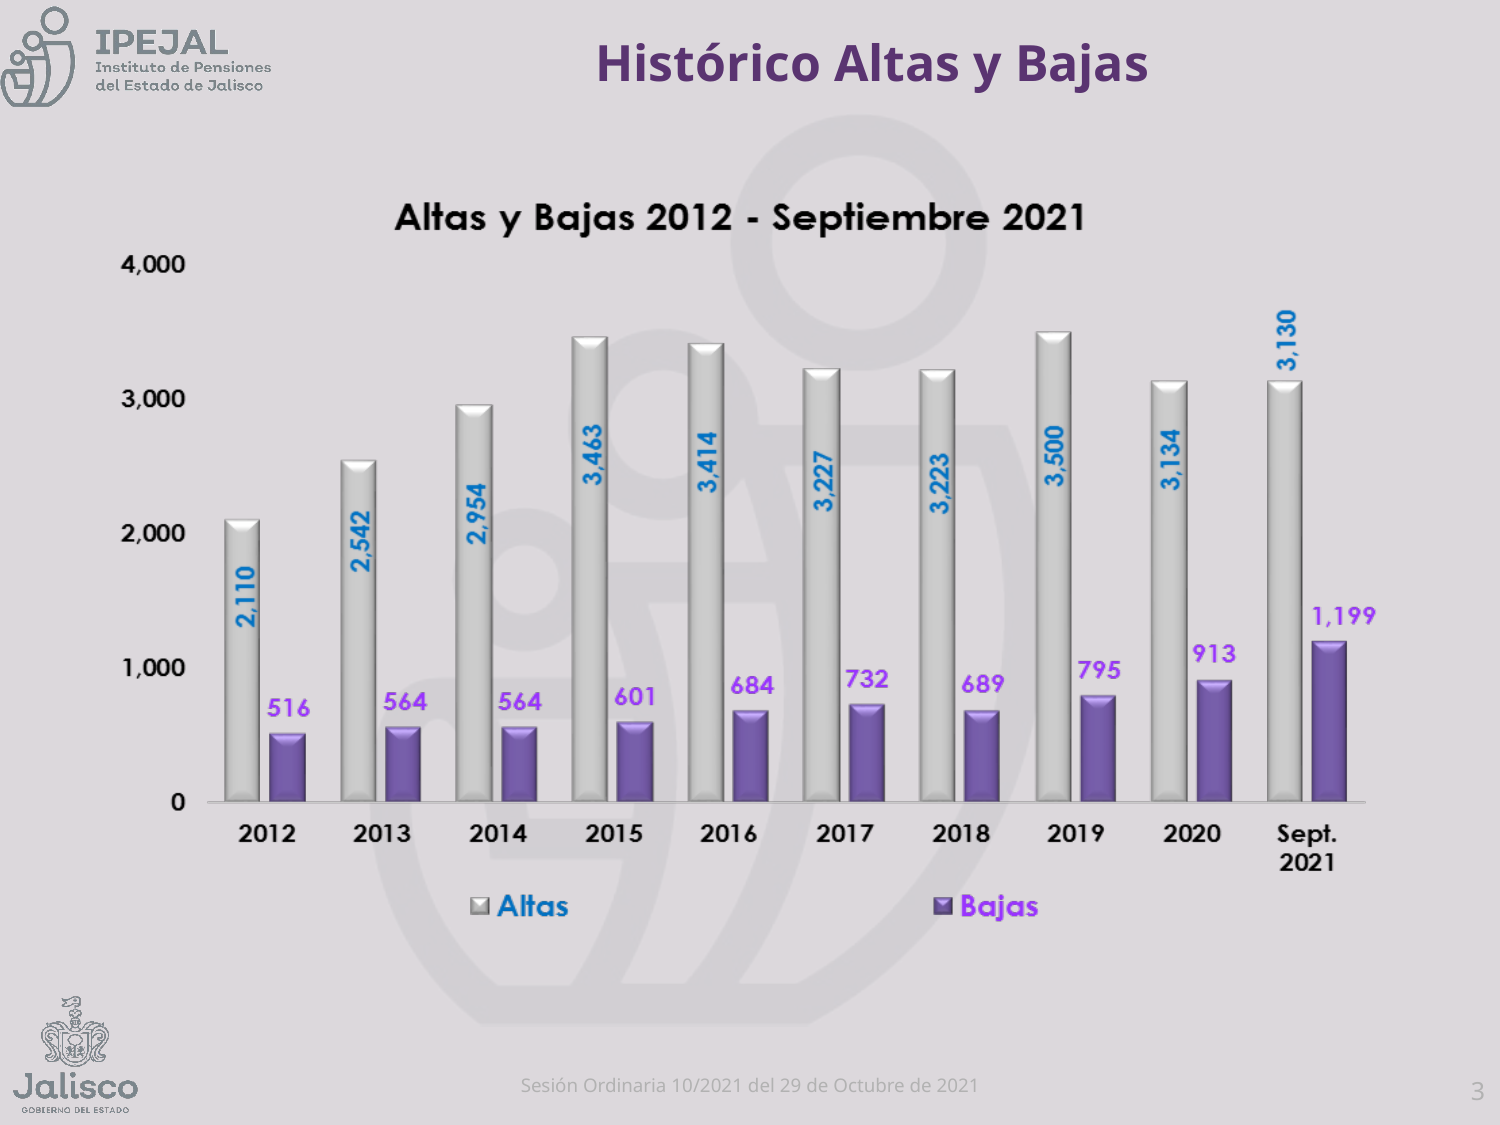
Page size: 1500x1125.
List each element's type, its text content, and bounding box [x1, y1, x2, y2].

picture [0, 6, 271, 107]
slide_number 3 [1149, 1062, 1500, 1122]
picture [0, 988, 166, 1125]
picture [102, 165, 1398, 959]
title Histórico Altas y Bajas [262, 11, 1482, 112]
footer Sesión Ordinaria 10/2021 del 29 de Octubre de 2021 [471, 1056, 1029, 1116]
